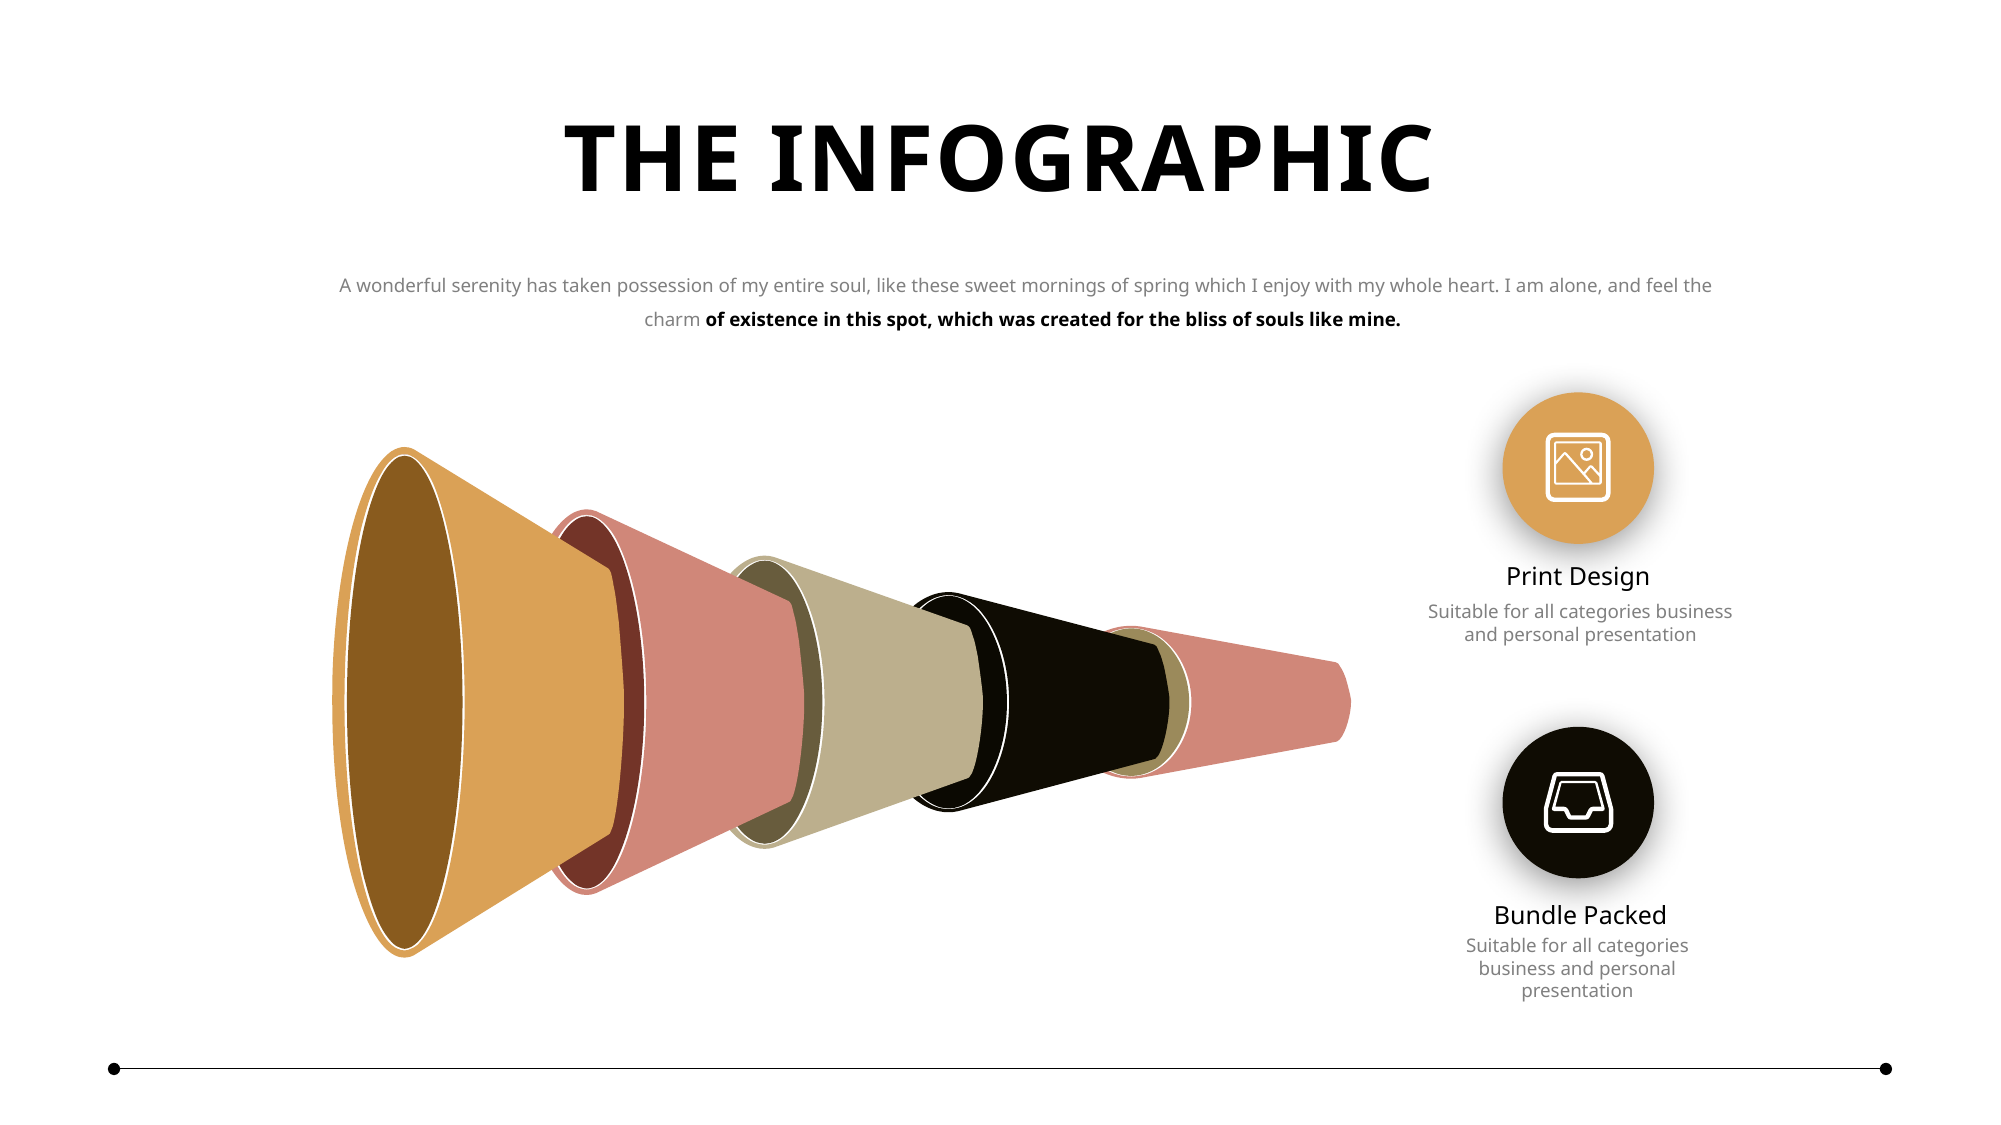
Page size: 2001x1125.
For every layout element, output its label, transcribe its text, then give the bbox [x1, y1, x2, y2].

text_box [1501, 391, 1656, 545]
text_box Bundle Packed [1479, 891, 1683, 926]
text_box Print Design [1491, 553, 1666, 592]
text_box A wonderful serenity has taken possession of my entire soul, like these sweet mornings of spring which I enjoy with my whole heart. I am alone, and feel the charm of existence in this spot, which was created for the bliss of souls like mine. [314, 255, 1736, 338]
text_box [332, 446, 1352, 958]
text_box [1545, 432, 1611, 502]
text_box Suitable for all categories business and personal presentation [1410, 926, 1744, 1010]
text_box Suitable for all categories business and personal presentation [1406, 592, 1755, 653]
text_box THE INFOGRAPHIC [548, 92, 1452, 217]
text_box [1543, 772, 1614, 833]
text_box [1501, 725, 1656, 880]
